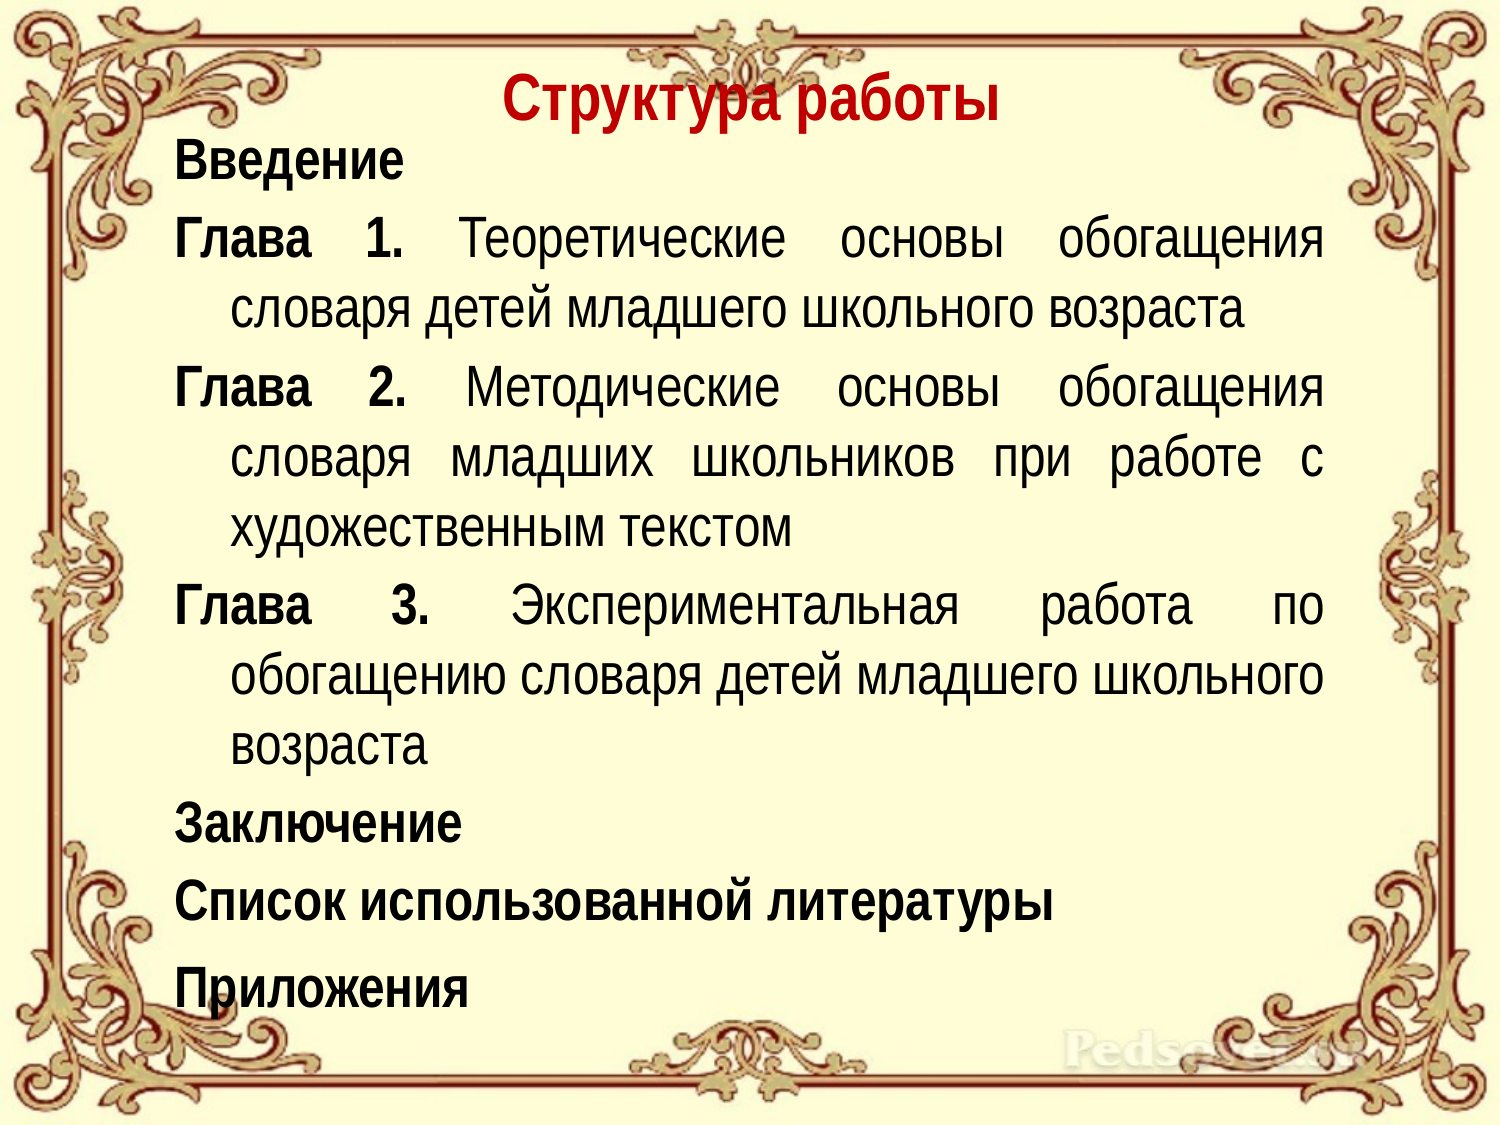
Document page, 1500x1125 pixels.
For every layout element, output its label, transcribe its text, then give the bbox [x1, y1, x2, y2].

title Структура работы [76, 0, 1427, 188]
picture [0, 0, 1500, 1125]
list Введение Глава 1. Теоретические основы обогащения словаря детей младшего школьного возраста Глава 2. Методические основы обогащения словаря младших школьников при работе с художественным текстом Глава 3. Экспериментальная работа по обогащению словаря детей младшего школьного возраста Заключение Список использованной литературы Приложения [159, 113, 1341, 1047]
